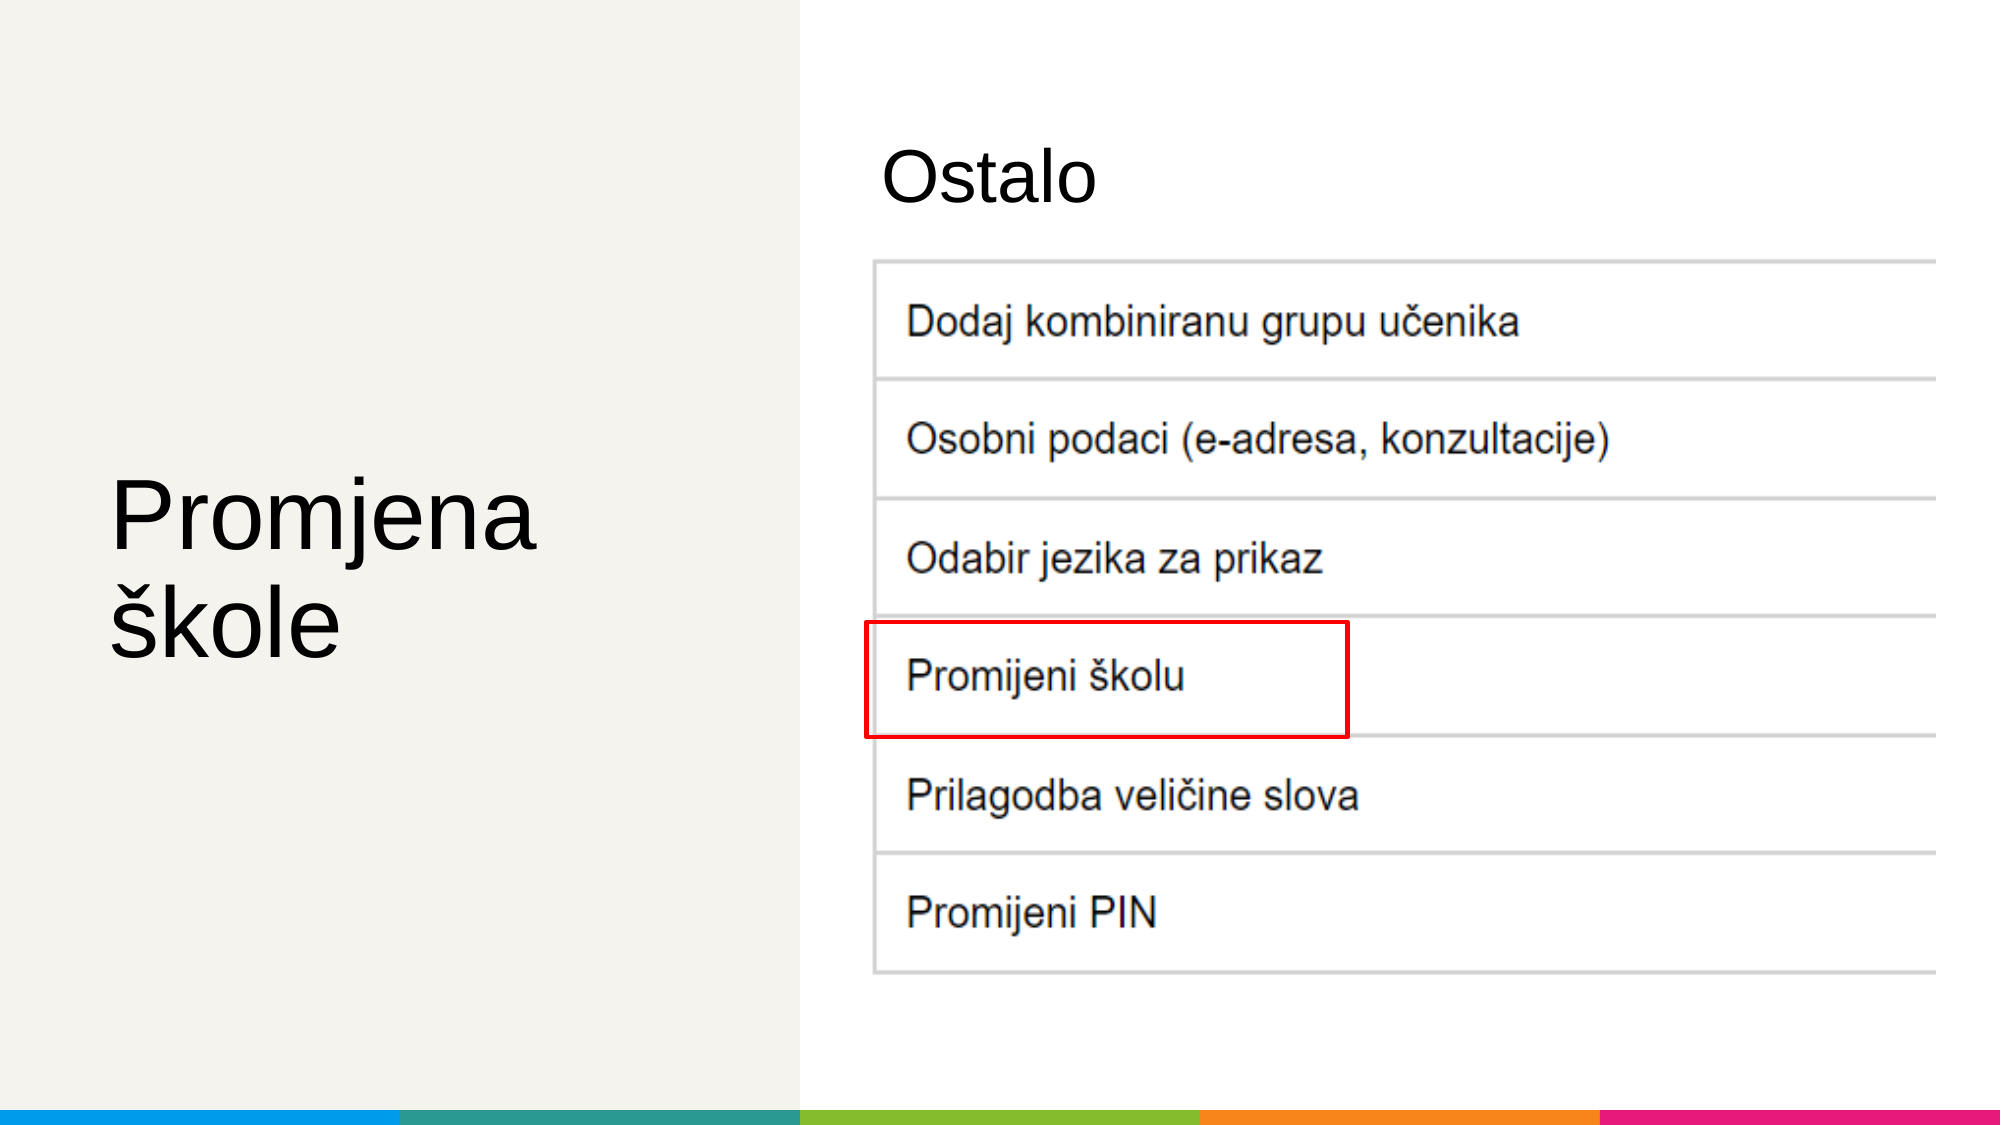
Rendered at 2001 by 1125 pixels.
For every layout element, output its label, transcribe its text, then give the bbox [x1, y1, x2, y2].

picture [830, 238, 1936, 1006]
title Promjena škole [94, 423, 740, 687]
text_box Ostalo [866, 119, 1267, 225]
